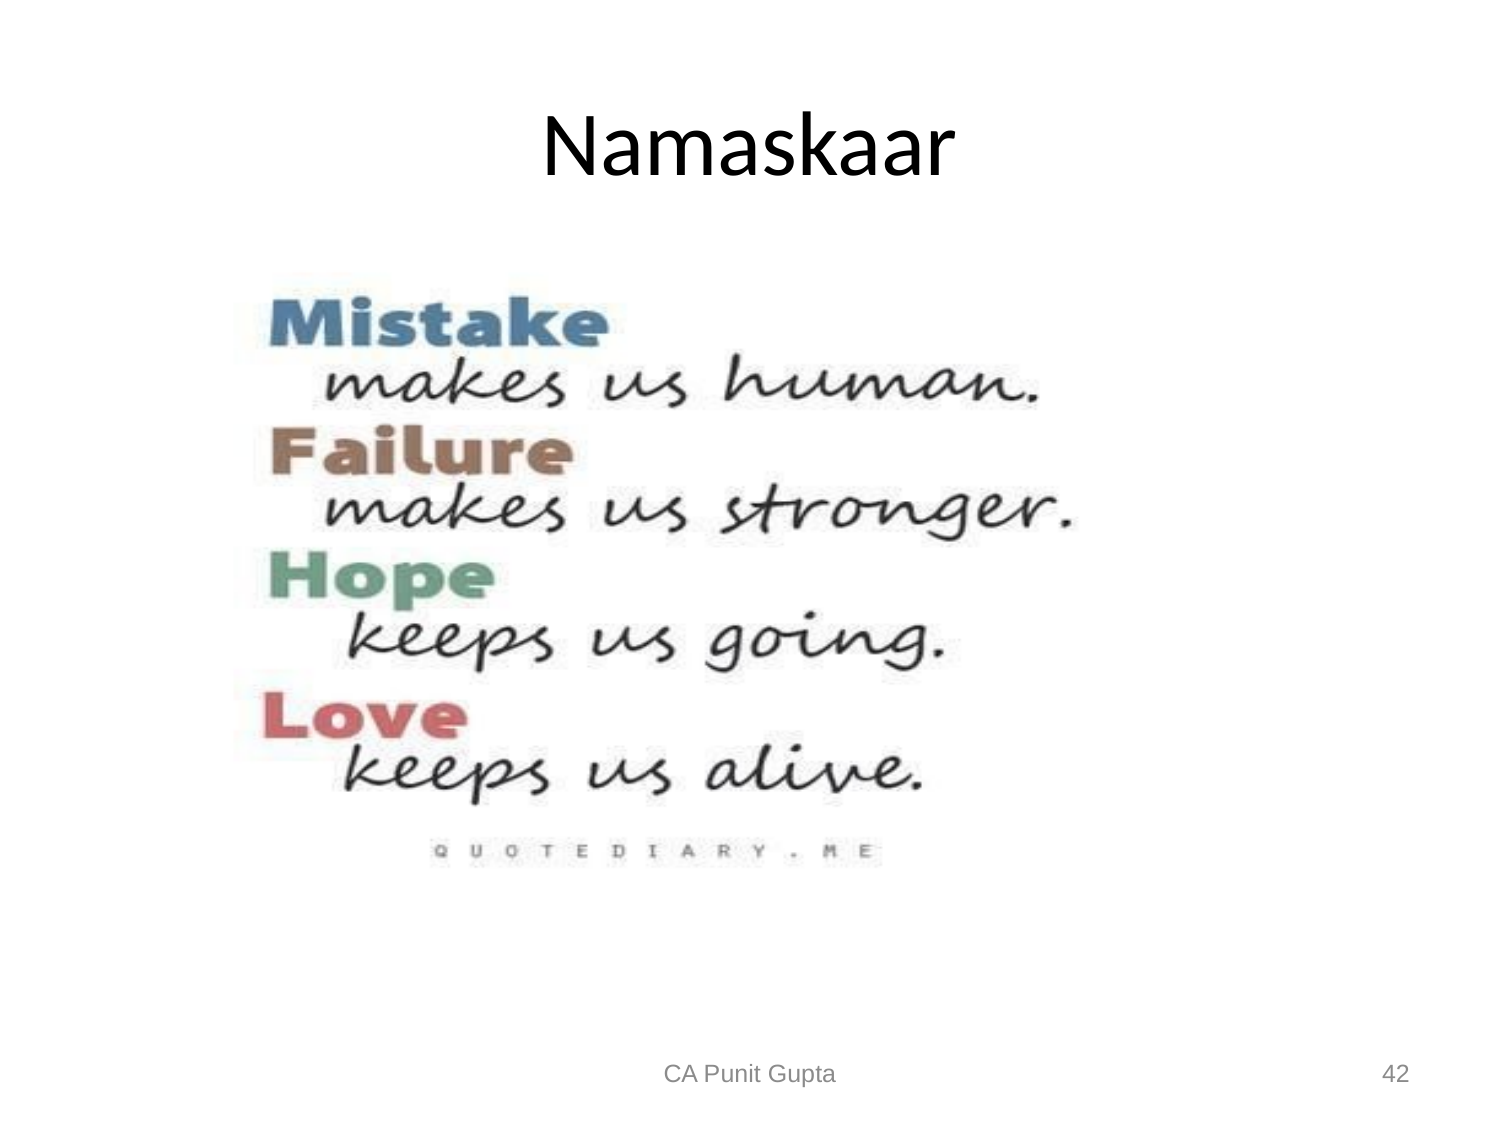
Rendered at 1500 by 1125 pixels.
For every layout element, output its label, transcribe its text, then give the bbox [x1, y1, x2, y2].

title Namaskaar [75, 45, 1425, 233]
picture [156, 212, 1138, 976]
slide_number 42 [1074, 1042, 1425, 1103]
footer CA Punit Gupta [512, 1042, 988, 1103]
